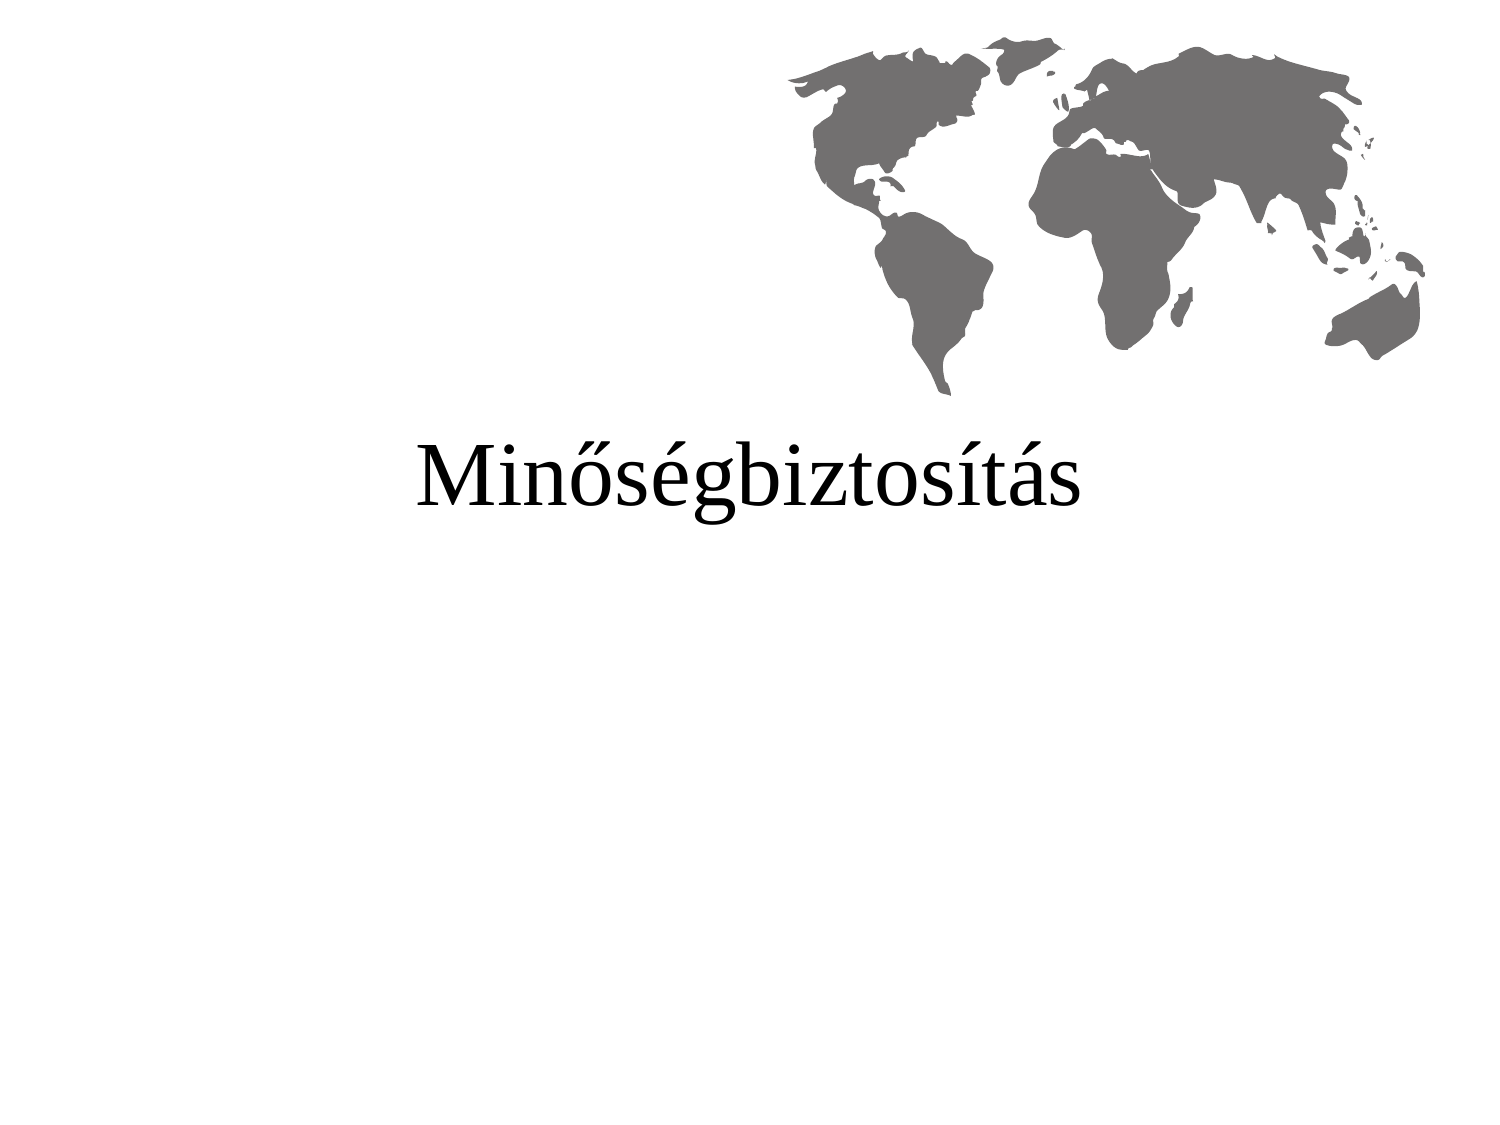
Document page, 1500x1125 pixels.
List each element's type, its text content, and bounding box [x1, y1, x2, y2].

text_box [787, 37, 1426, 397]
title Minőségbiztosítás [112, 374, 1388, 563]
